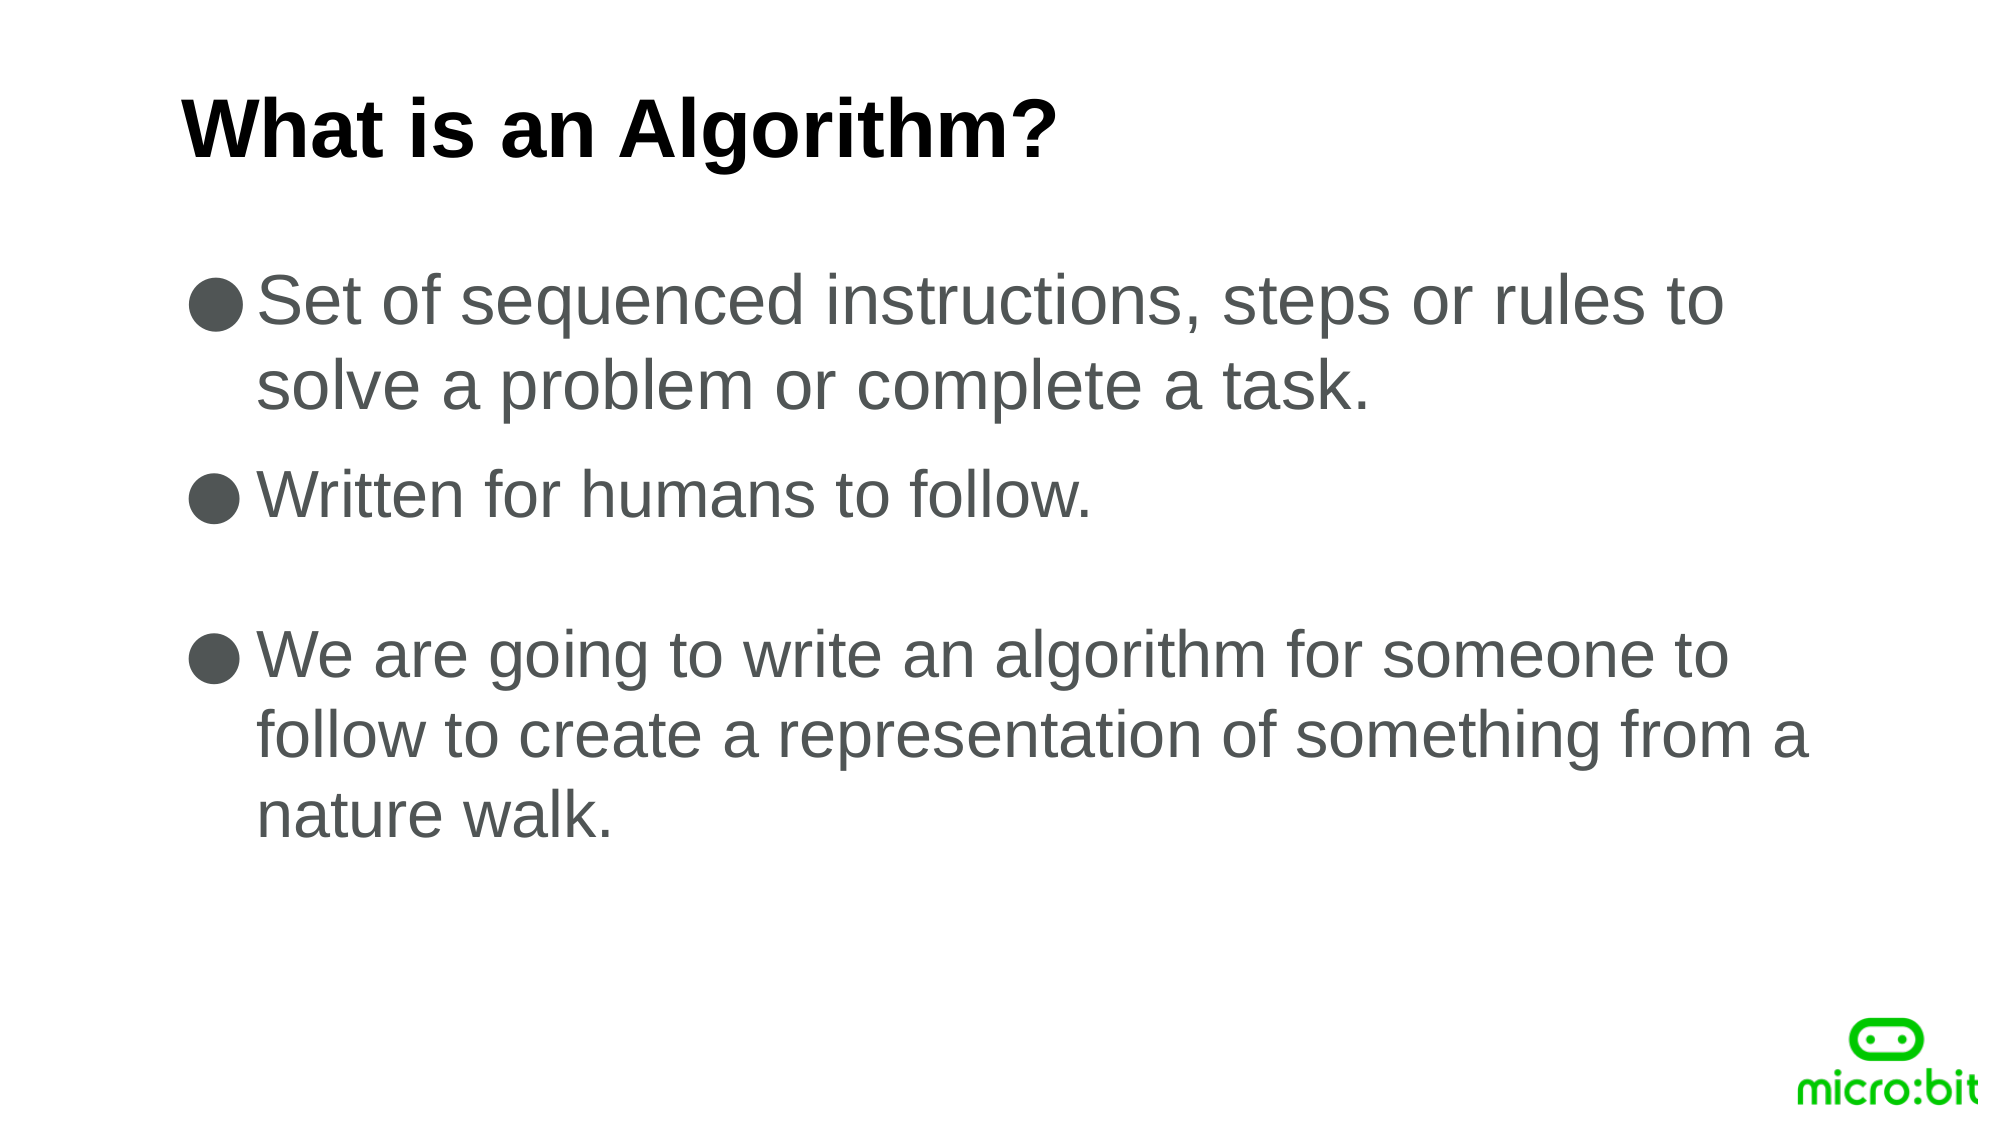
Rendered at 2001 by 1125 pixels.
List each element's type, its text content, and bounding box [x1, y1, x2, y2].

text_box What is an Algorithm? Set of sequenced instructions, steps or rules to solve a problem or complete a task. Written for humans to follow. We are going to write an algorithm for someone to follow to create a representation of something from a nature walk. [166, 60, 1918, 884]
picture [1797, 1017, 1978, 1106]
